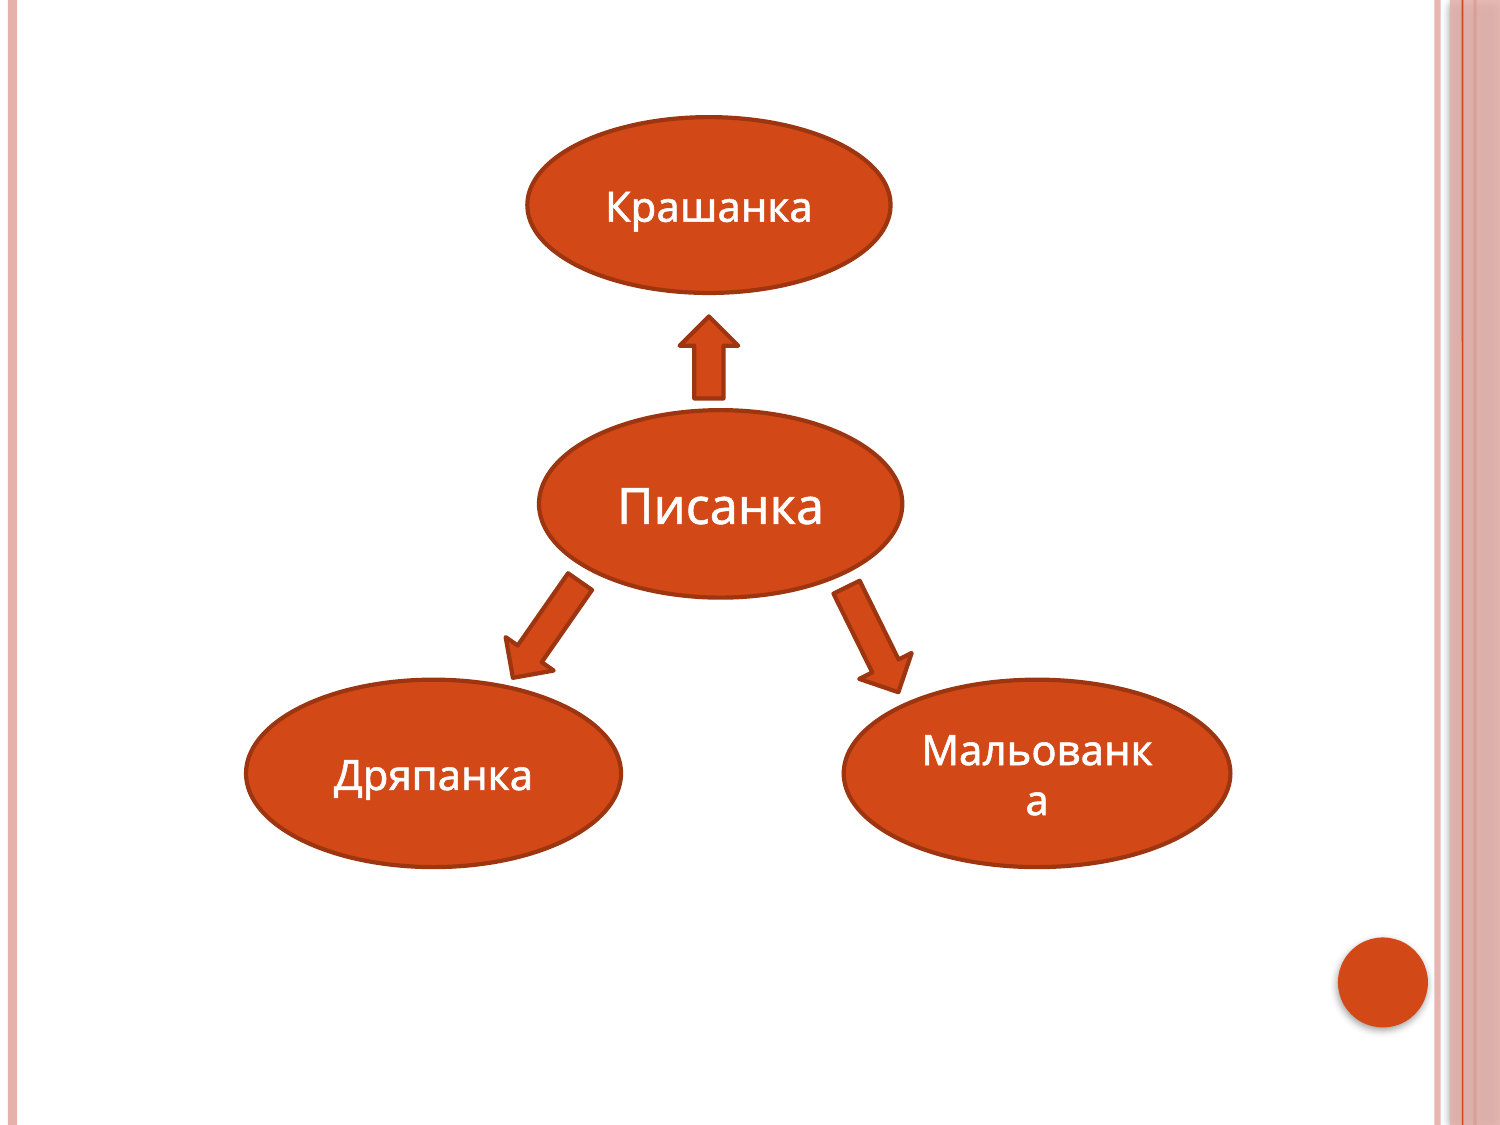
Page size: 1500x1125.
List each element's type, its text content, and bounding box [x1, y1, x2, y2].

text_box [677, 314, 741, 401]
text_box [831, 578, 914, 695]
text_box [503, 571, 595, 680]
text_box Крашанка [525, 115, 893, 296]
text_box Мальованка [841, 677, 1233, 870]
text_box Дряпанка [243, 677, 624, 870]
text_box Писанка [536, 408, 905, 600]
